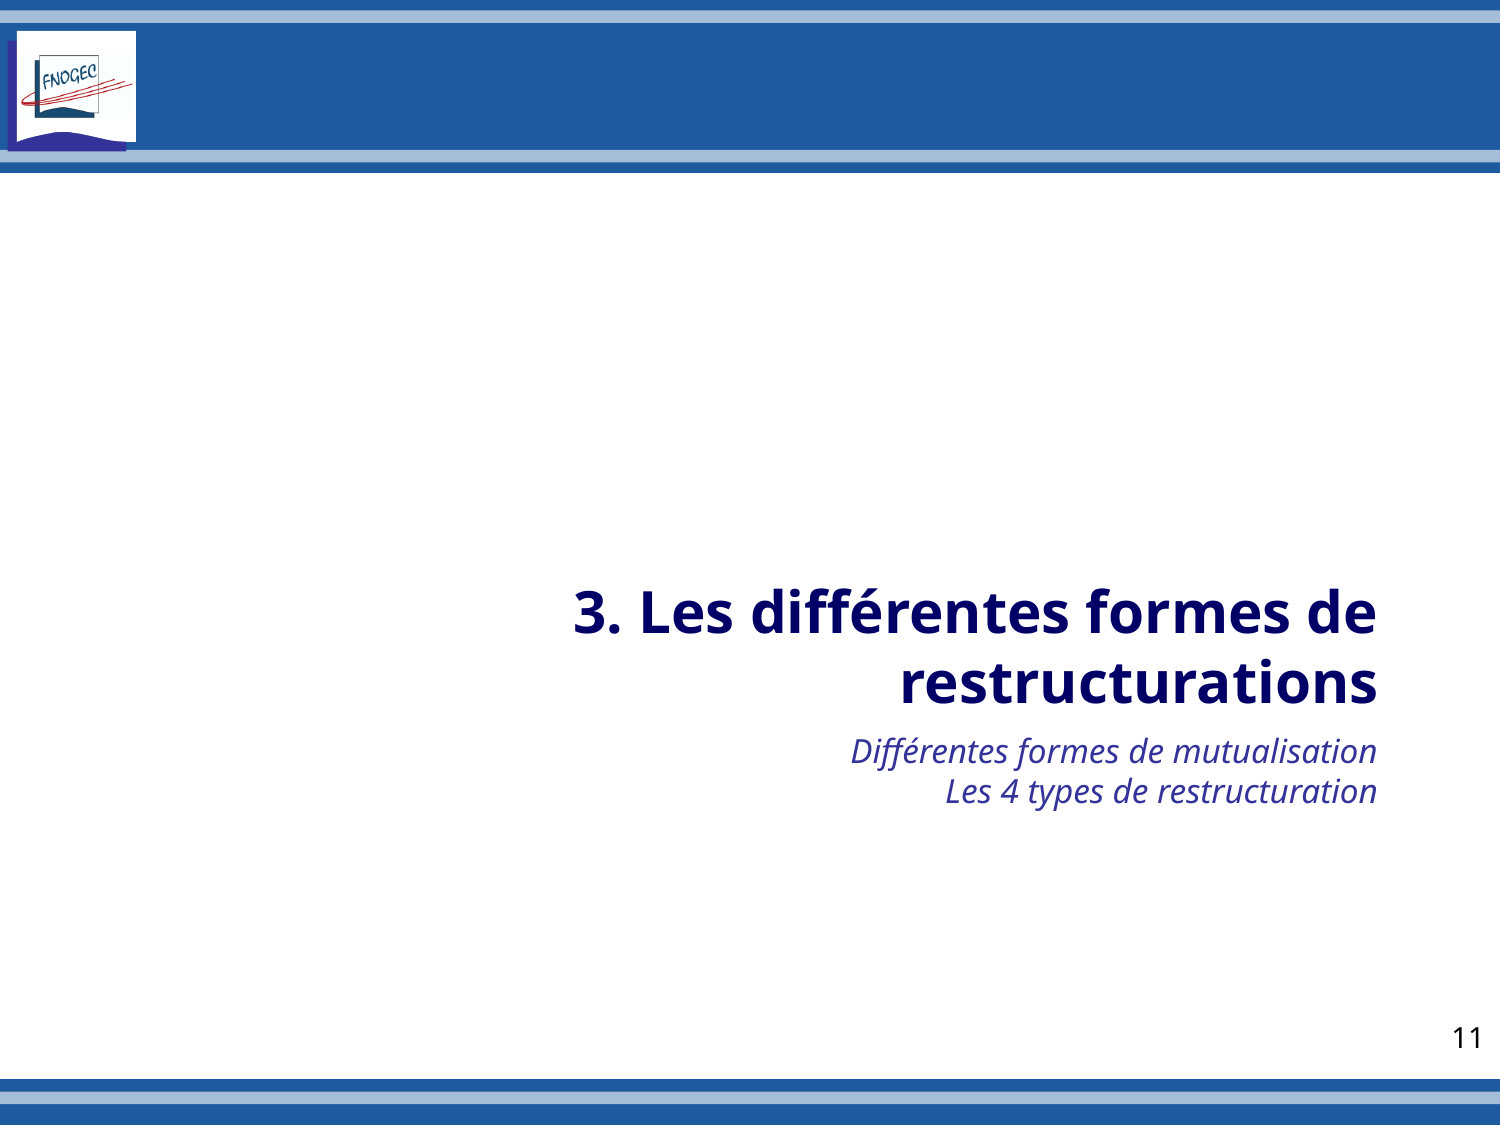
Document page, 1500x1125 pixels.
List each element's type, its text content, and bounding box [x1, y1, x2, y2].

picture [18, 51, 136, 123]
slide_number 11 [1149, 1011, 1500, 1090]
list 3. Les différentes formes de restructurations [118, 476, 1394, 724]
title Différentes formes de mutualisation Les 4 types de restructuration [118, 724, 1394, 947]
